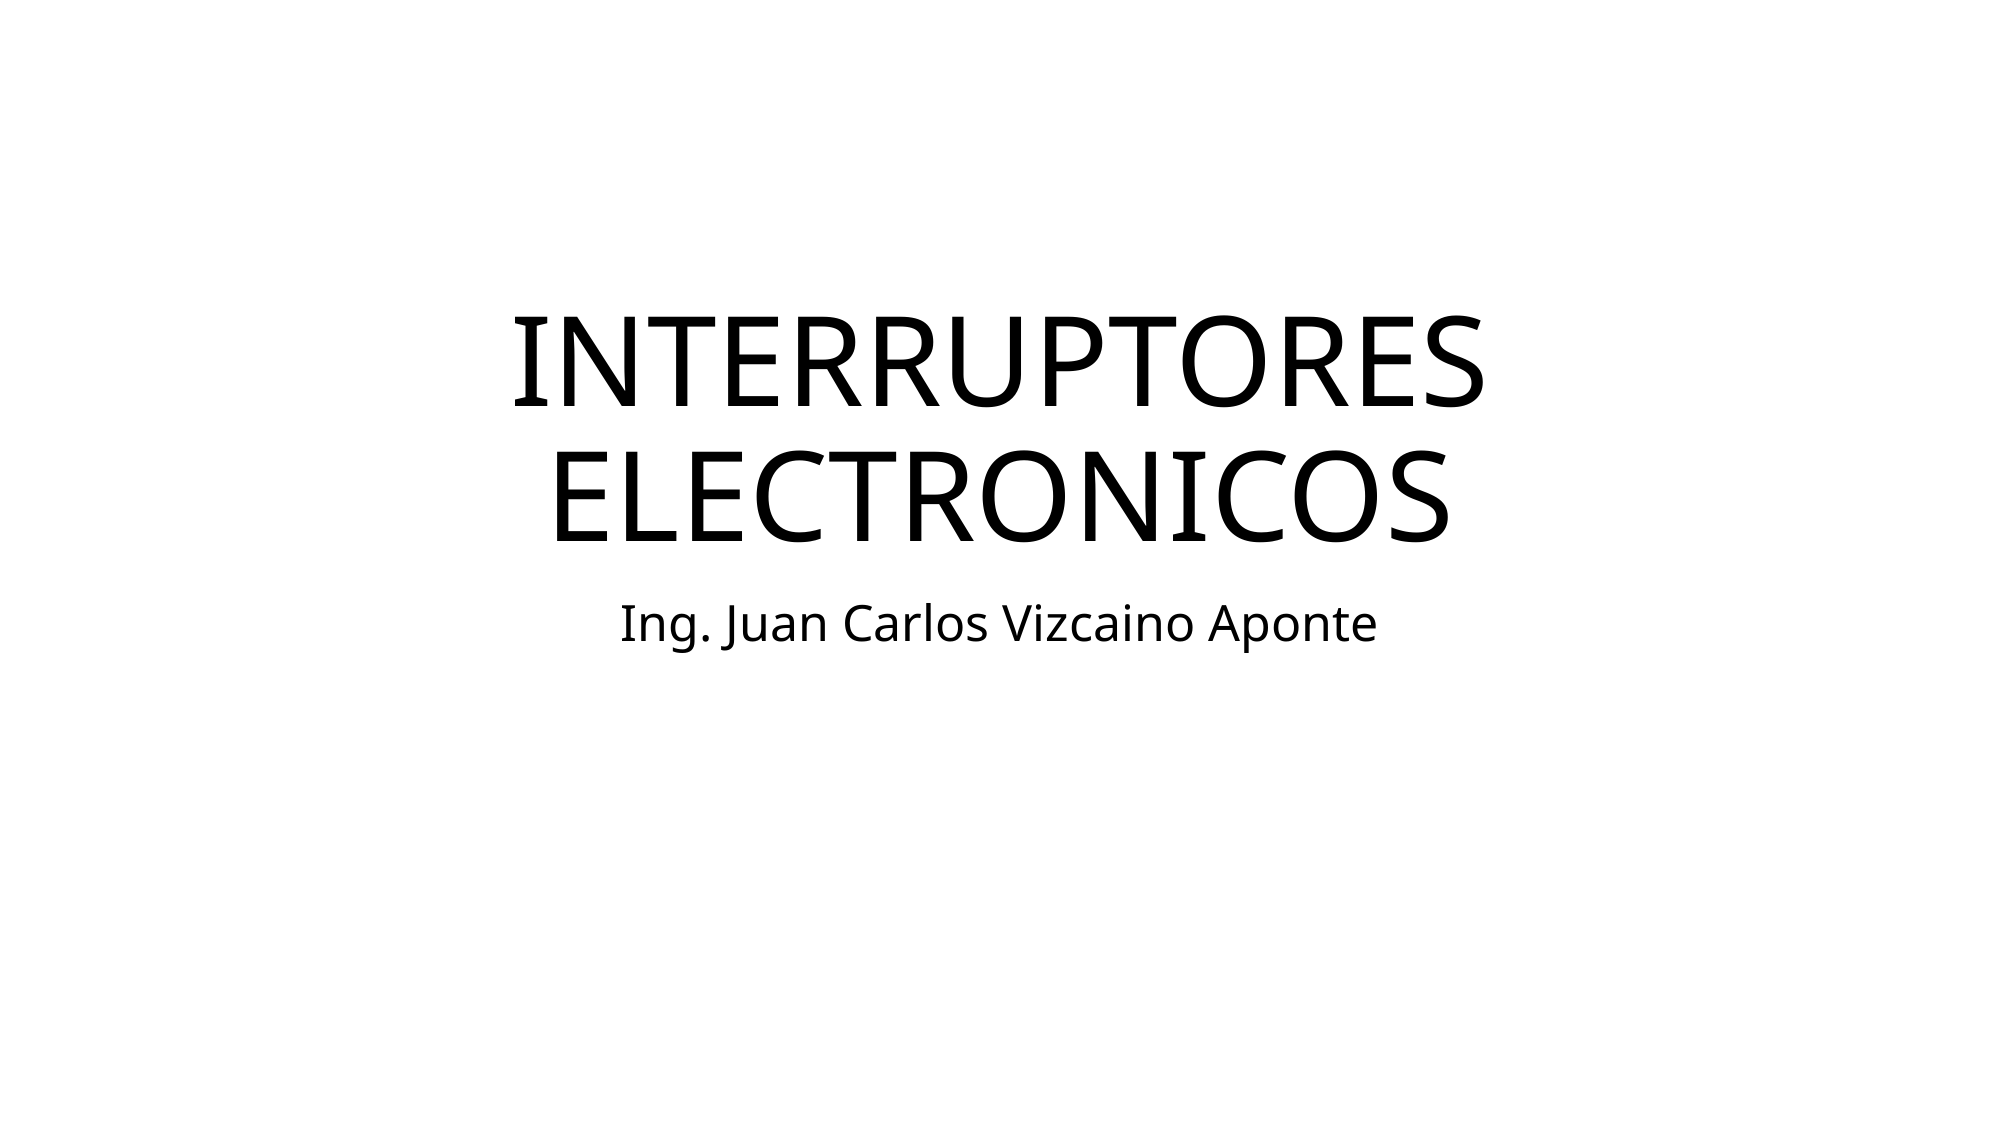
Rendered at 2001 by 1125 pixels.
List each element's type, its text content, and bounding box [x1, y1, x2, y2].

subtitle Ing. Juan Carlos Vizcaino Aponte [249, 590, 1750, 863]
title INTERRUPTORES ELECTRONICOS [249, 184, 1750, 576]
